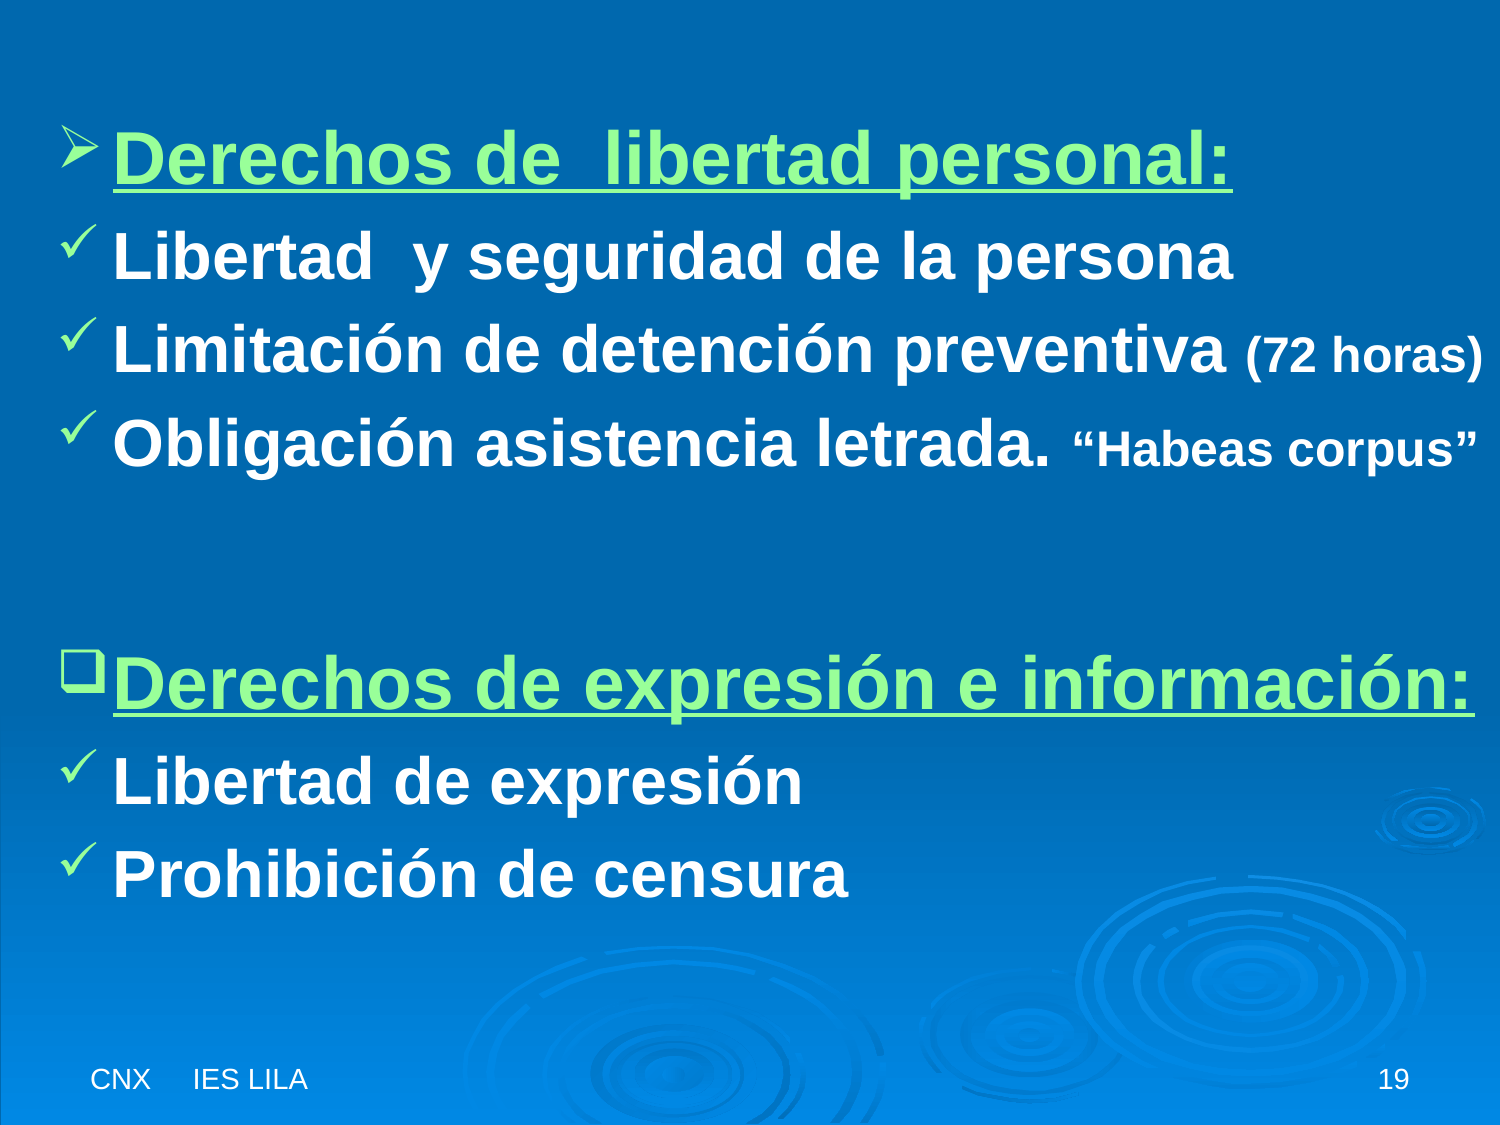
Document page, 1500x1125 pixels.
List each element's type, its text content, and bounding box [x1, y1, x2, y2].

list Derechos de libertad personal: Libertad y seguridad de la persona Limitación de detención preventiva (72 horas) Obligación asistencia letrada. “Habeas corpus” Derechos de expresión e información: Libertad de expresión Prohibición de censura [40, 101, 1500, 1006]
slide_number 19 [1074, 1024, 1426, 1103]
slide_number CNX IES LILA [74, 1024, 426, 1103]
